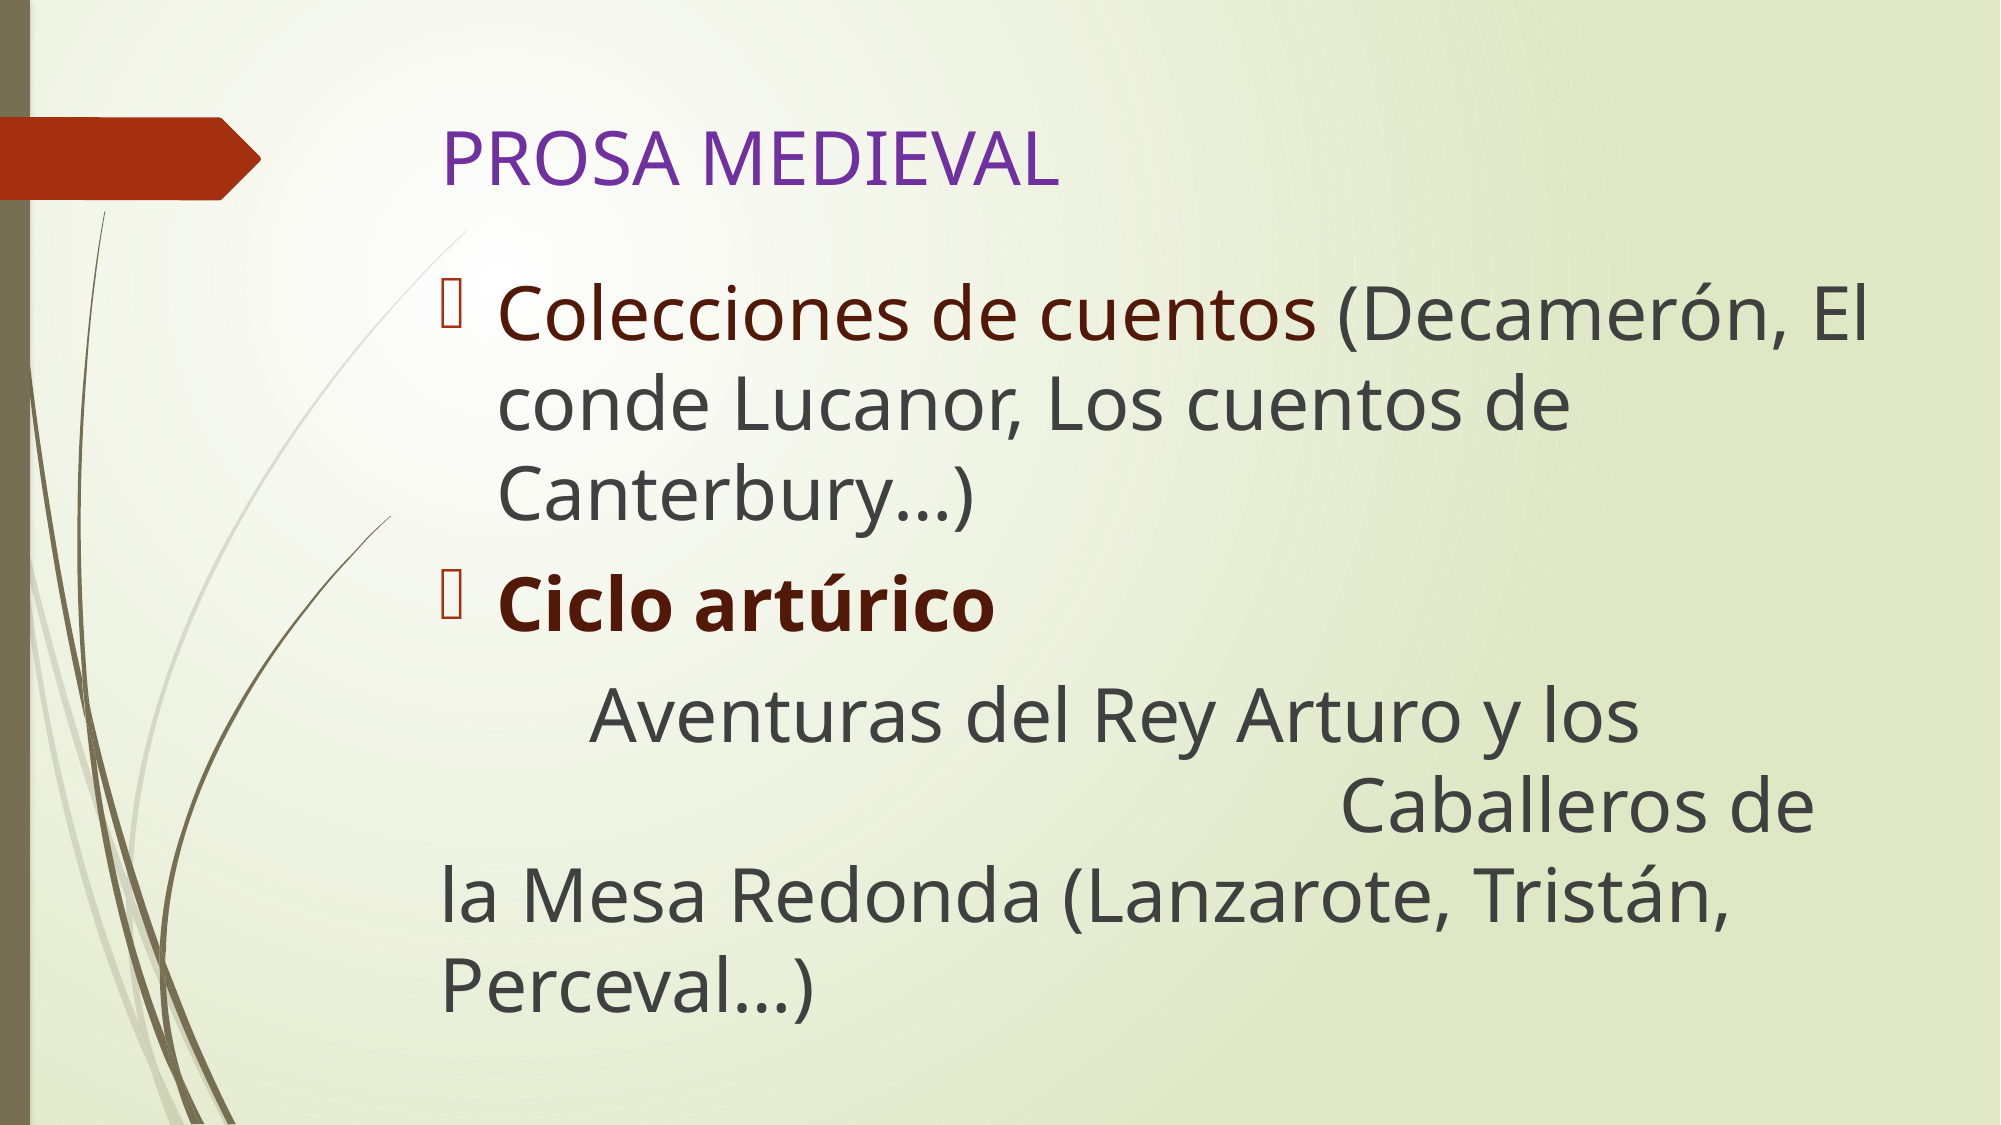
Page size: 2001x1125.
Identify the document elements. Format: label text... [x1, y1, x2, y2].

list Colecciones de cuentos (Decamerón, El conde Lucanor, Los cuentos de Canterbury…) Ciclo artúrico Aventuras del Rey Arturo y los Caballeros de la Mesa Redonda (Lanzarote, Tristán, Perceval…) [424, 258, 1888, 1041]
title PROSA MEDIEVAL [425, 102, 1888, 258]
